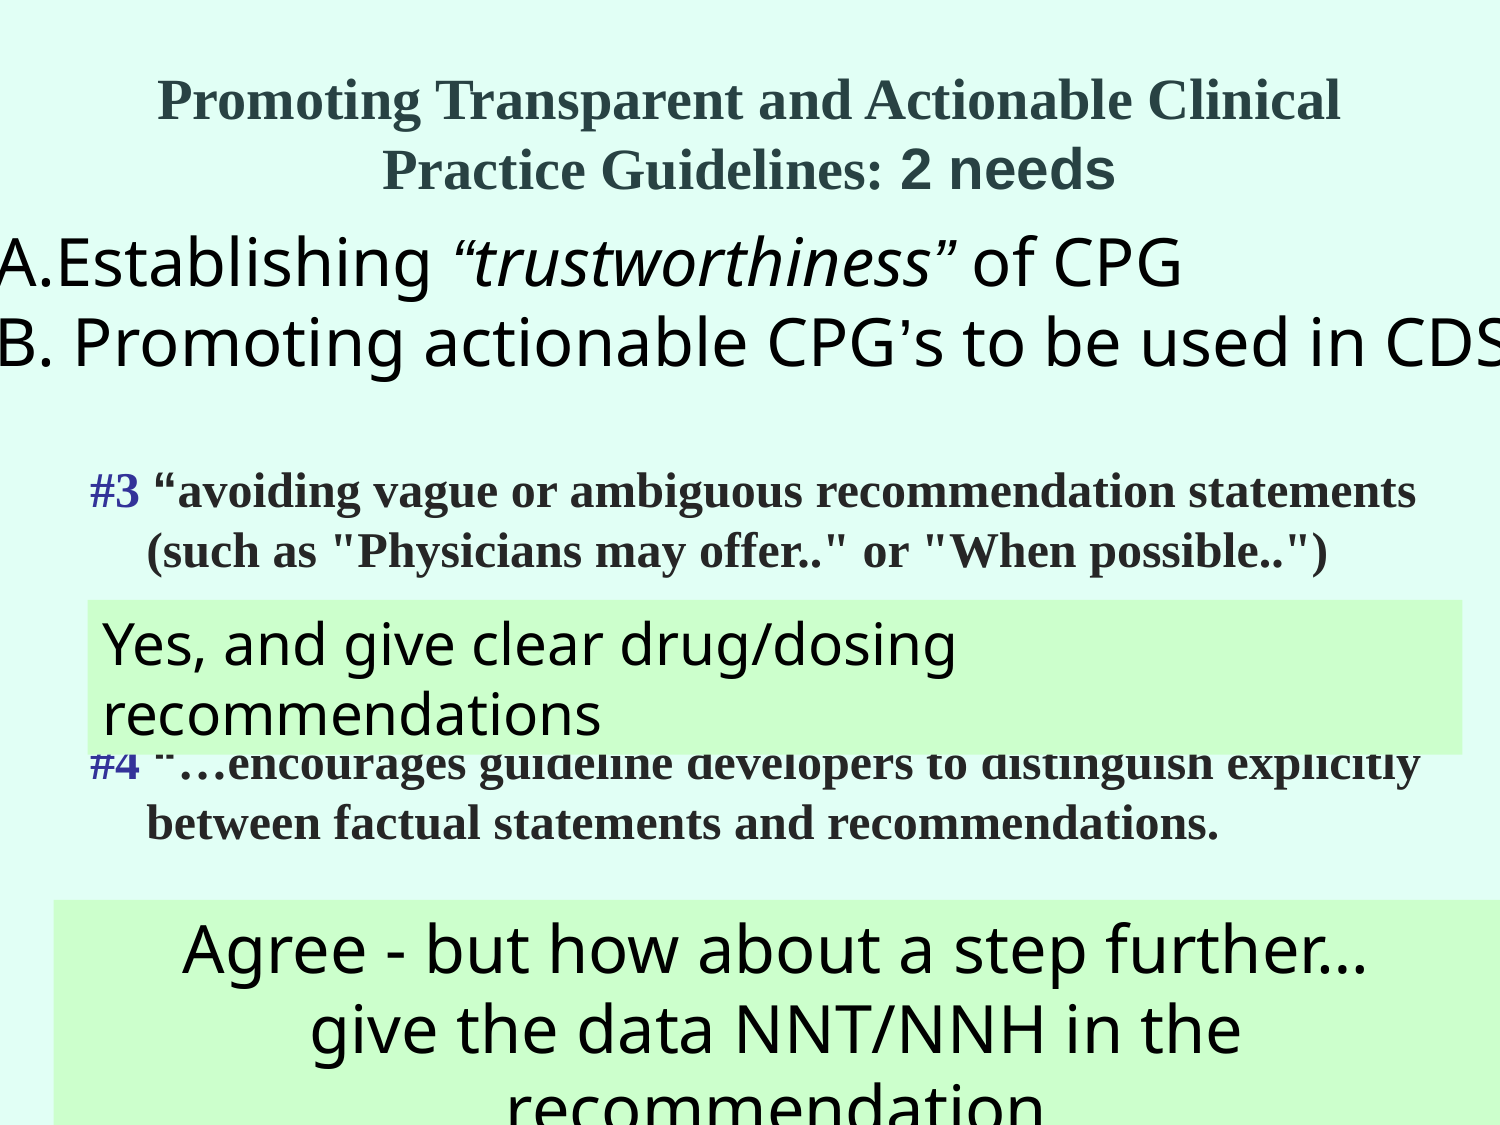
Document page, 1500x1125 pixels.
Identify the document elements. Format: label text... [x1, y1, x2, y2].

list #3 “avoiding vague or ambiguous recommendation statements (such as "Physicians may offer.." or "When possible..") #4 “…encourages guideline developers to distinguish explicitly between factual statements and recommendations. [75, 450, 1438, 899]
text_box Agree - but how about a step further… give the data NNT/NNH in the recommendation [53, 899, 1500, 1125]
text_box Establishing “trustworthiness” of CPG Promoting actionable CPG’s to be used in CDS [0, 212, 1500, 388]
text_box Yes, and give clear drug/dosing recommendations [87, 599, 1463, 755]
title Promoting Transparent and Actionable Clinical Practice Guidelines: 2 needs [112, 37, 1388, 212]
